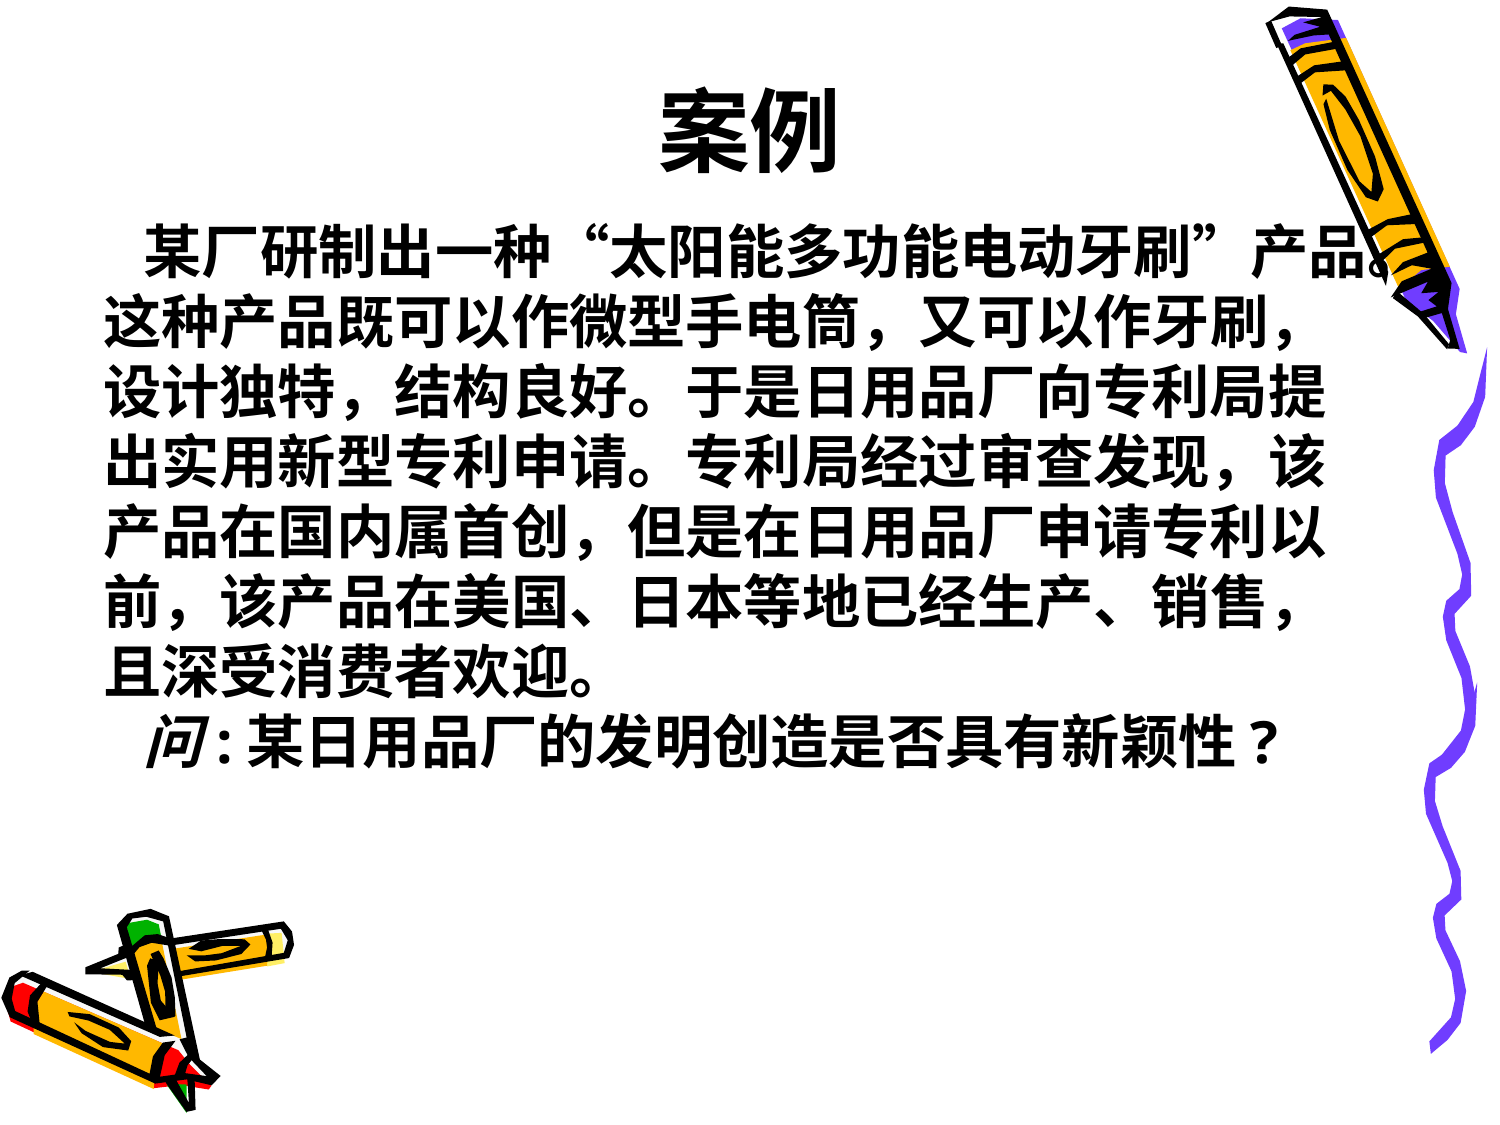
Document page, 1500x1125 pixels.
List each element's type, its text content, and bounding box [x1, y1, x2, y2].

text_box 某厂研制出一种“太阳能多功能电动牙刷”产品。这种产品既可以作微型手电筒，又可以作牙刷，设计独特，结构良好。于是日用品厂向专利局提出实用新型专利申请。专利局经过审查发现，该产品在国内属首创，但是在日用品厂申请专利以前，该产品在美国、日本等地已经生产、销售，且深受消费者欢迎。 问:某日用品厂的发明创造是否具有新颖性? [88, 208, 1388, 783]
text_box 案例 [643, 66, 857, 192]
